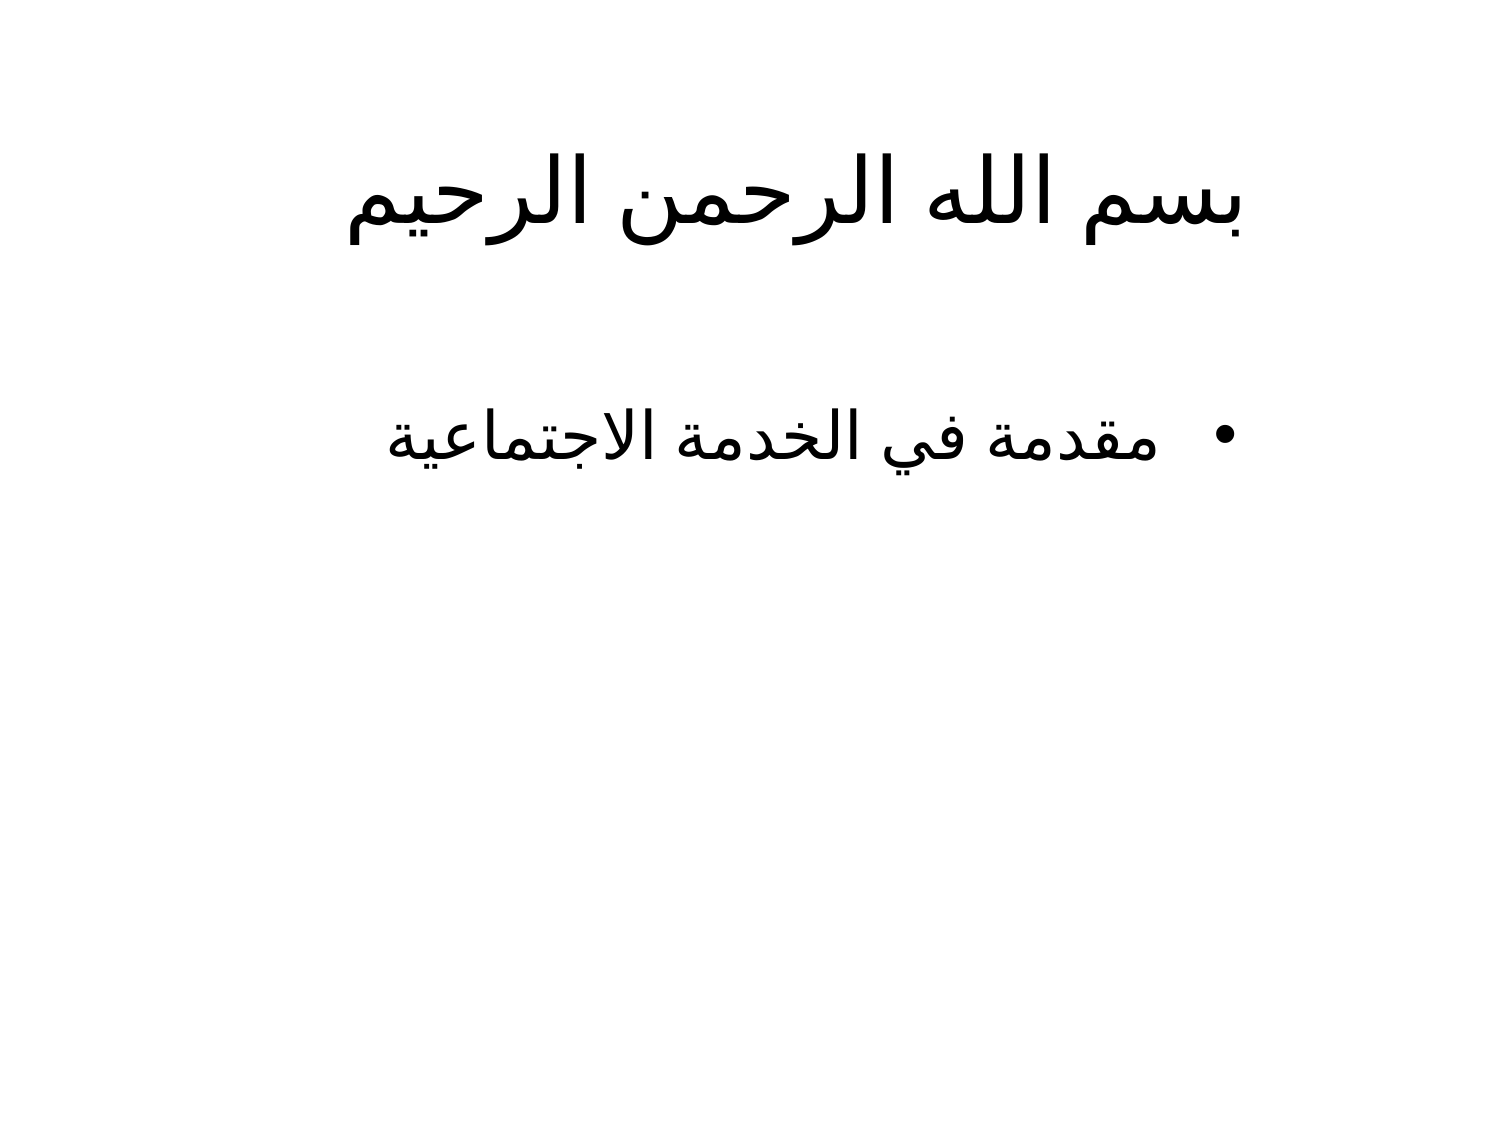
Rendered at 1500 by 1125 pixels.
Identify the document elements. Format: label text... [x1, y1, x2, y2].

title بسم الله الرحمن الرحيم [147, 66, 1423, 308]
subtitle مقدمة في الخدمة الاجتماعية [277, 385, 1328, 776]
